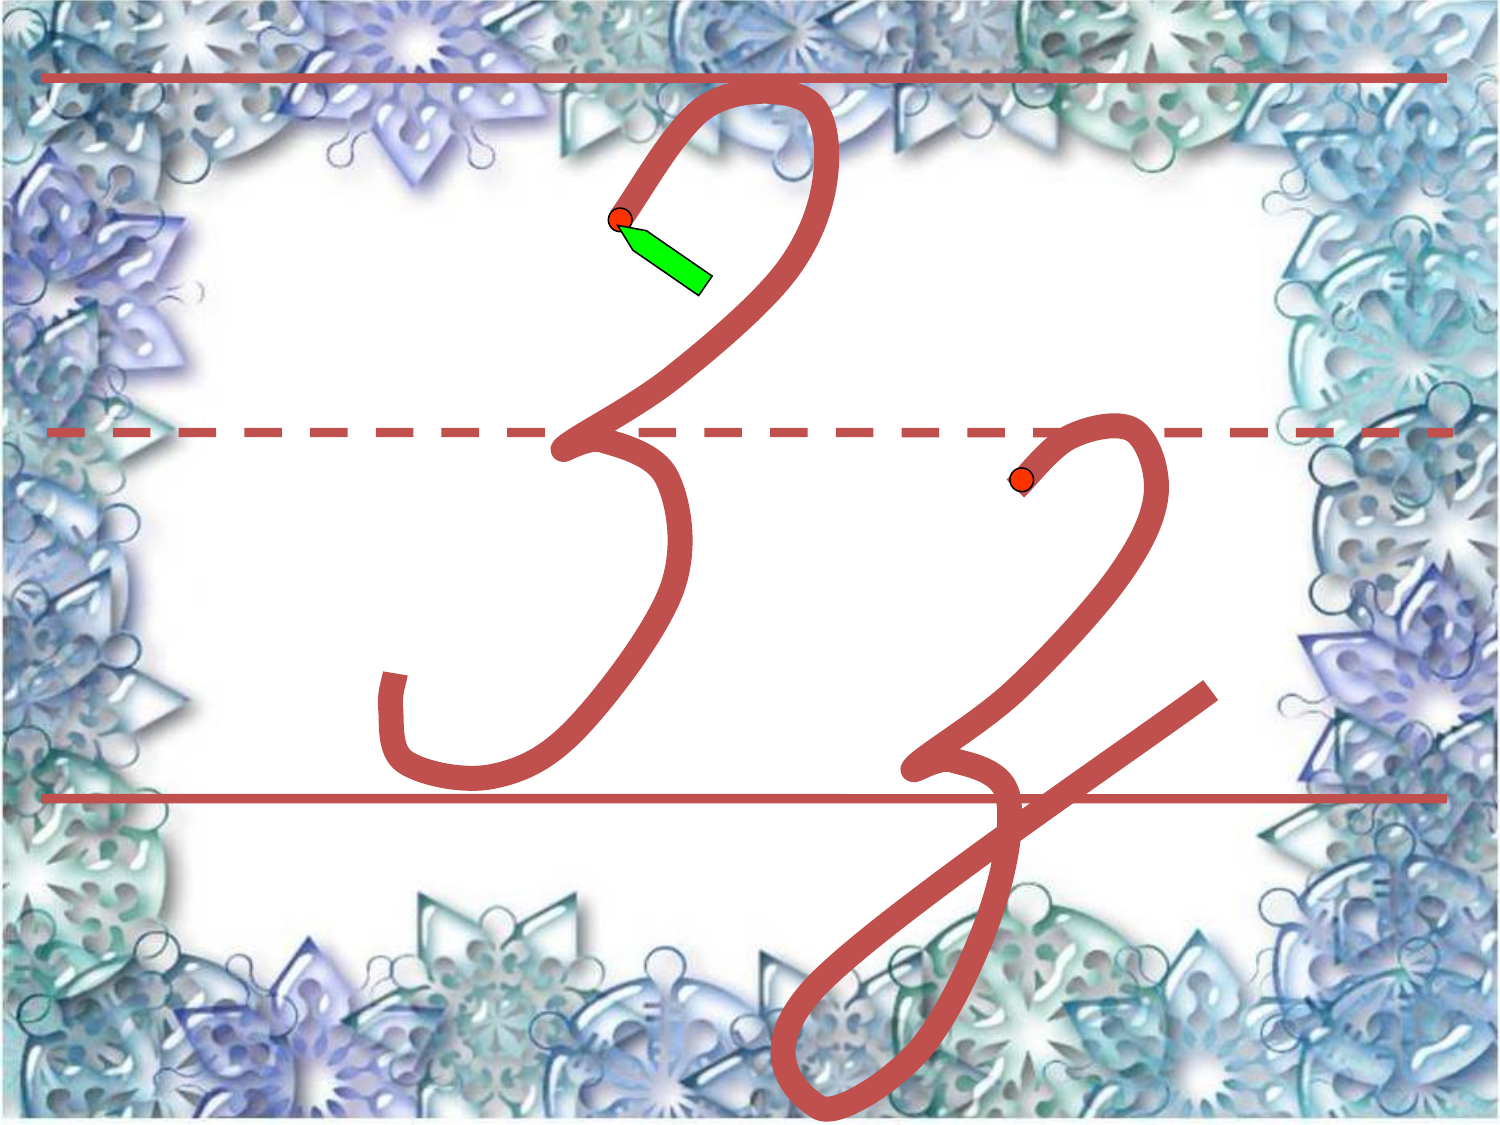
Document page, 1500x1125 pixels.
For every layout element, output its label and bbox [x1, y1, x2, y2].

text_box [40, 77, 1454, 799]
picture [0, 0, 1500, 1125]
text_box [749, 420, 1211, 1119]
text_box [388, 86, 830, 783]
